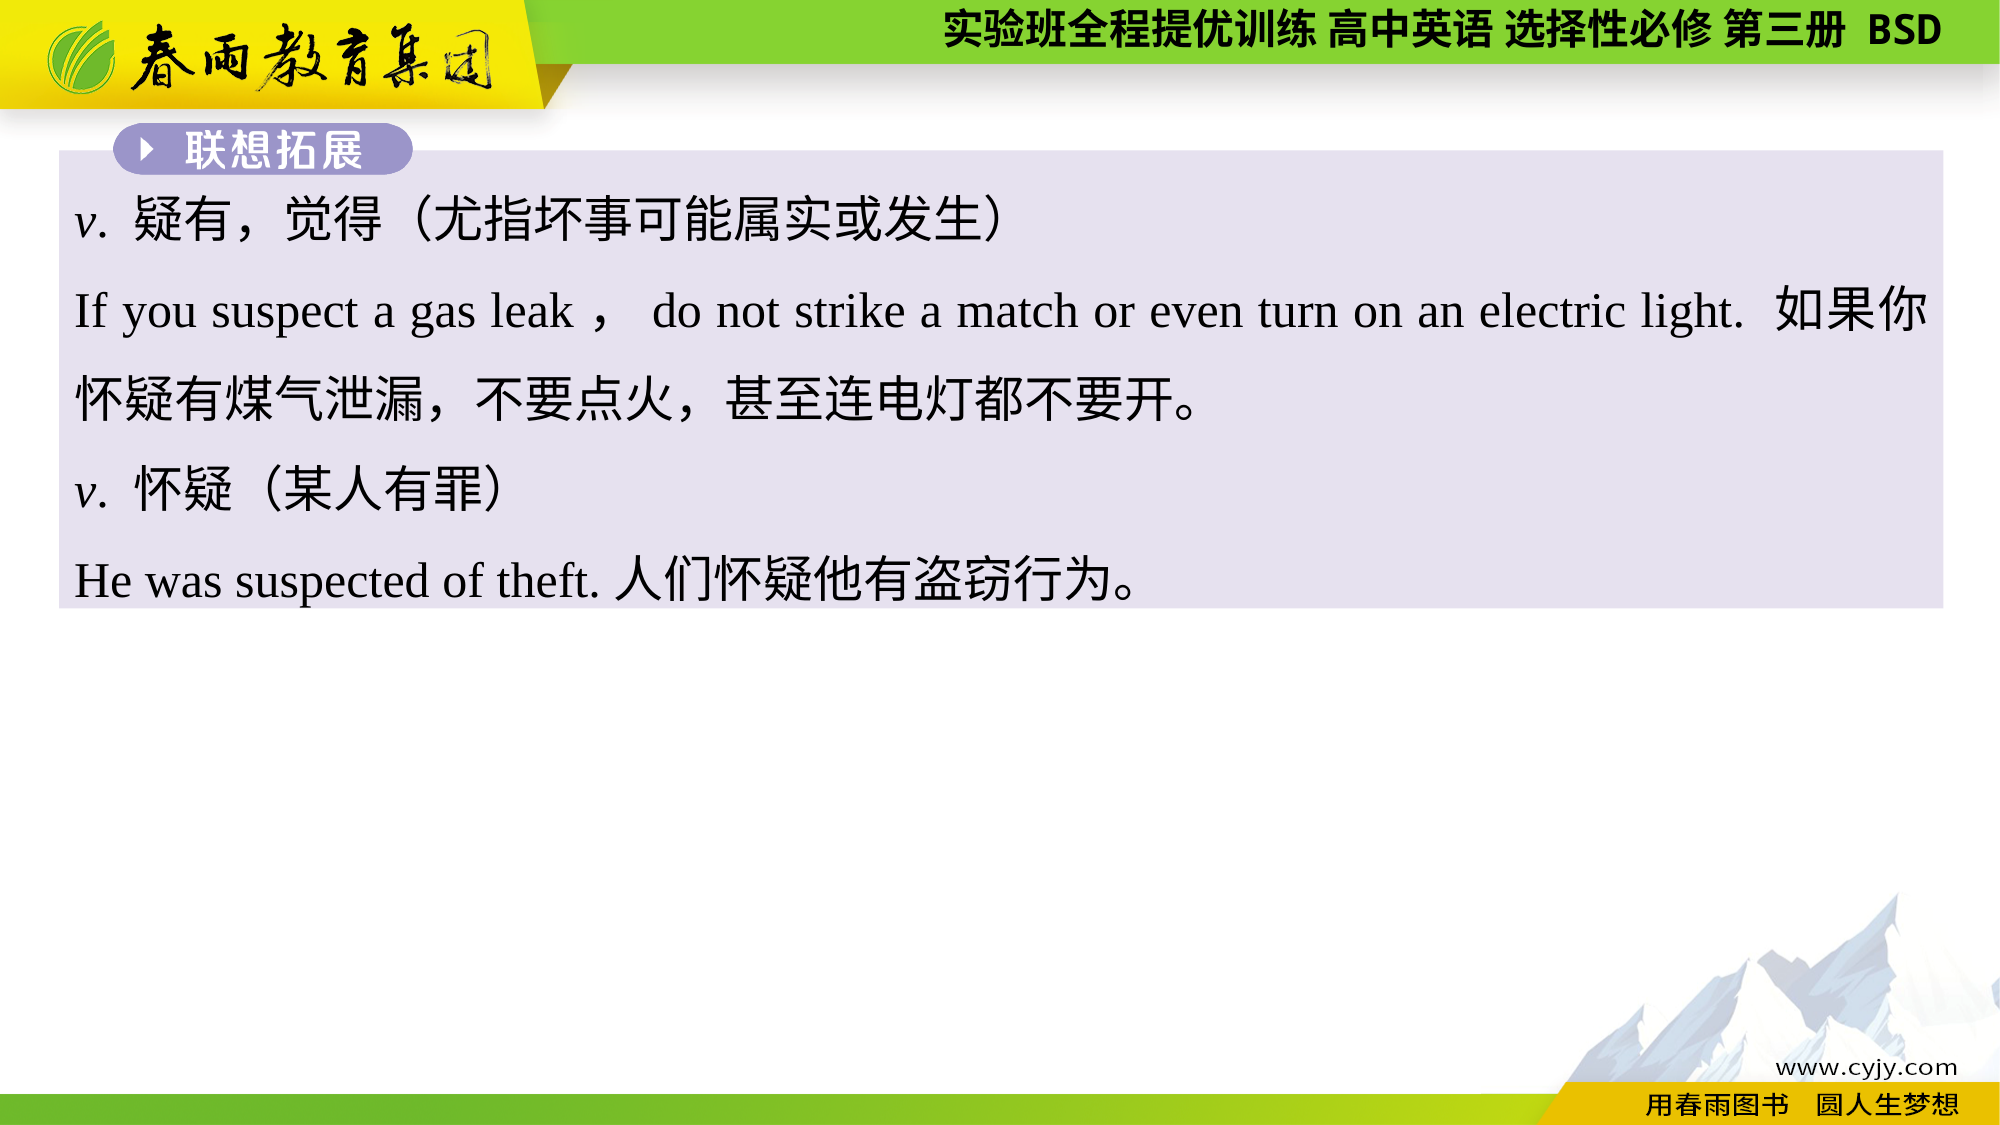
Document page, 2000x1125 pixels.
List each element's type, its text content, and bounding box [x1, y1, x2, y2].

list v. 疑有，觉得（尤指坏事可能属实或发生） If you suspect a gas leak，do not strike a match or even turn on an electric light. 如果你怀疑有煤气泄漏，不要点火，甚至连电灯都不要开。 v. 怀疑（某人有罪） He was suspected of theft.人们怀疑他有盗窃行为。 [59, 150, 1944, 609]
picture [0, 0, 2000, 1125]
